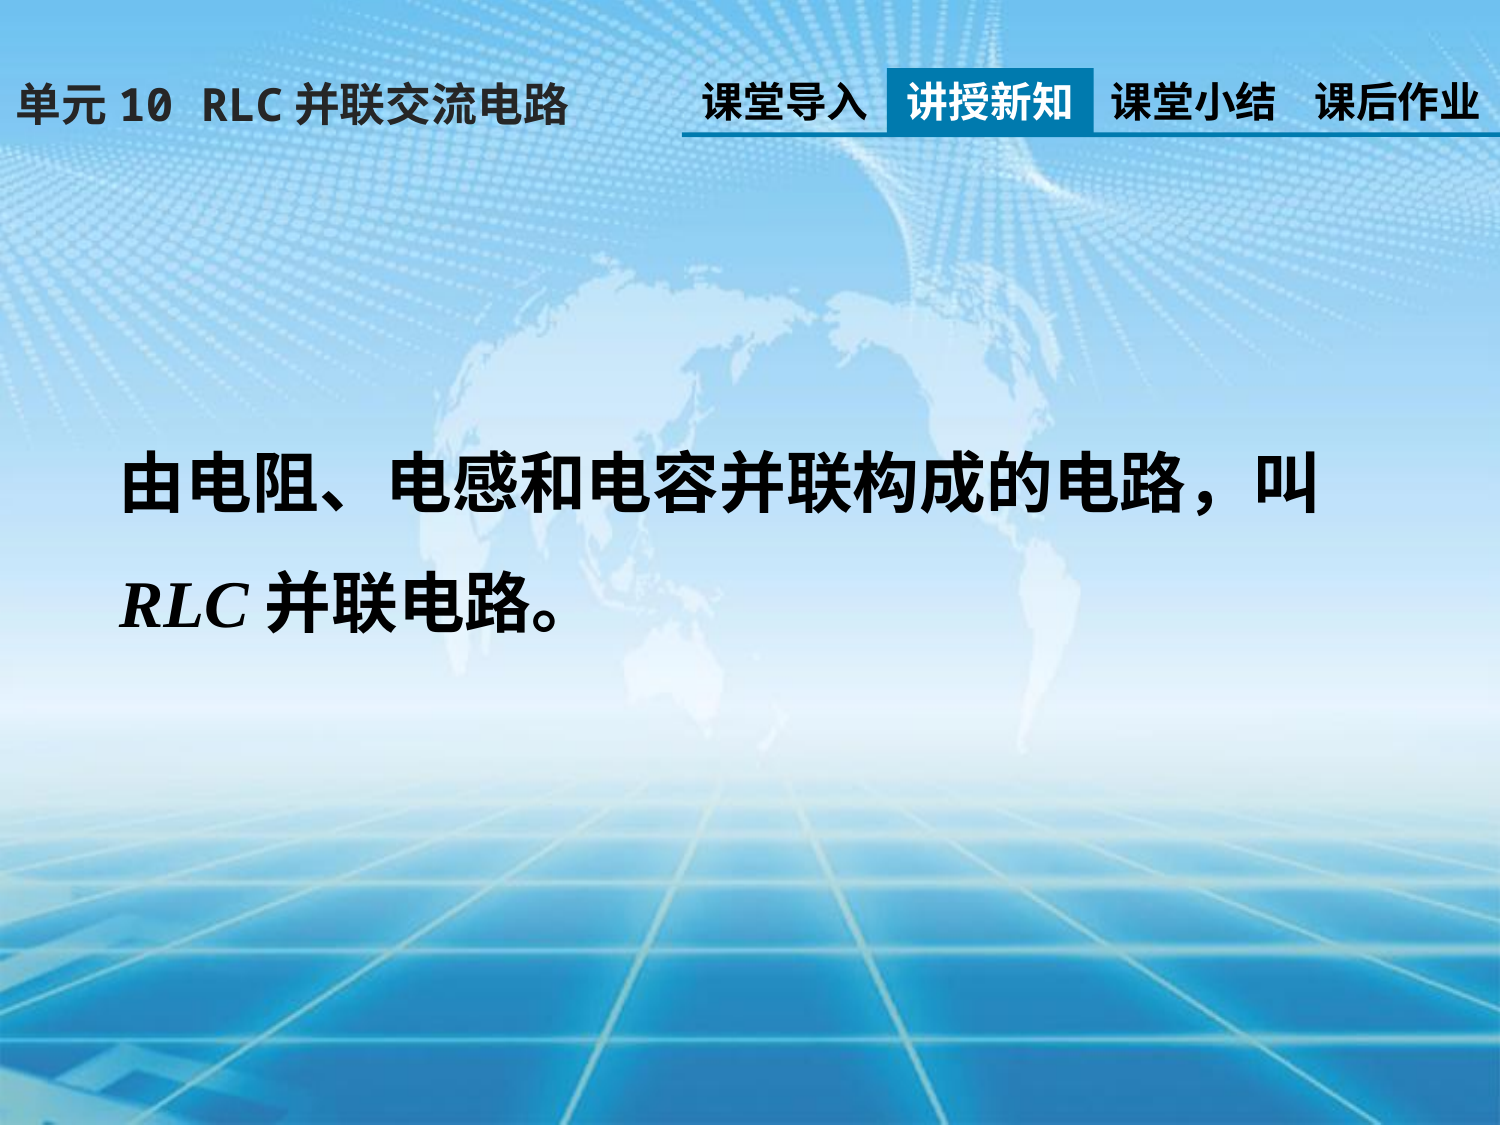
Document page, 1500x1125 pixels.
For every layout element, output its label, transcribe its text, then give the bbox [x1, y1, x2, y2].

picture [0, 0, 1500, 1125]
text_box 由电阻、电感和电容并联构成的电路，叫RLC并联电路。 [104, 393, 1391, 648]
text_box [1, 67, 1500, 139]
